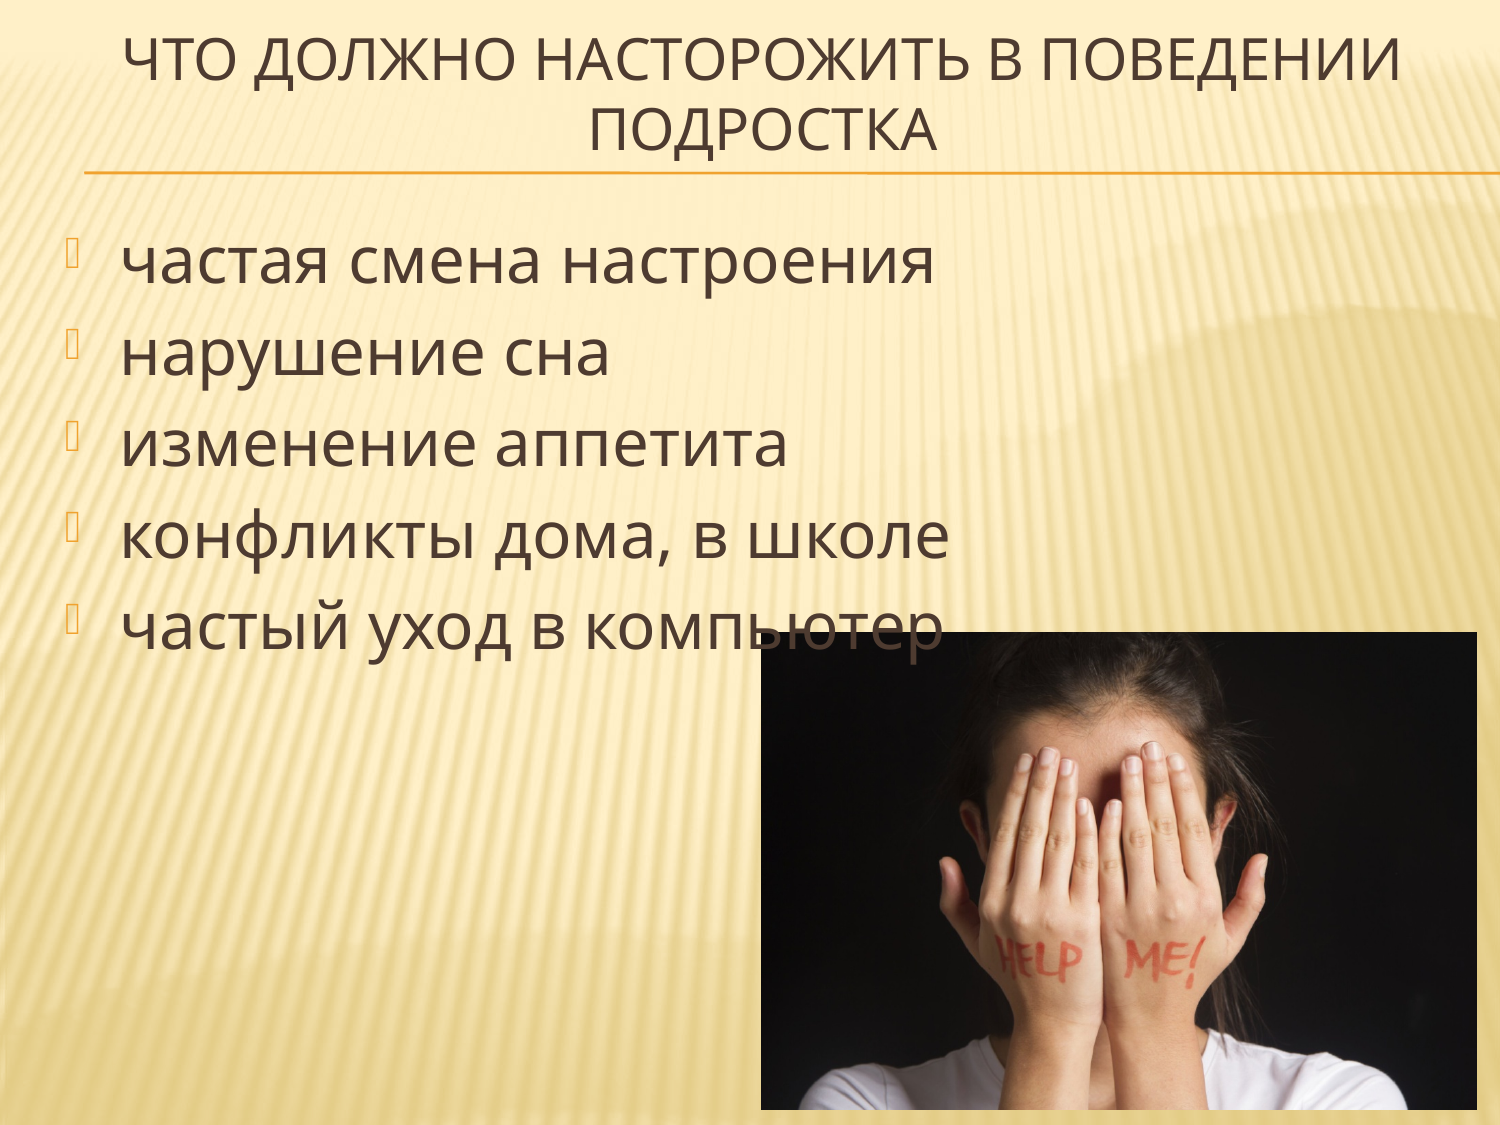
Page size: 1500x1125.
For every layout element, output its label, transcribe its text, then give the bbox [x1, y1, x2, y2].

title Что должно насторожить в поведении подростка [50, 23, 1475, 161]
list частая смена настроения нарушение сна изменение аппетита конфликты дома, в школе частый уход в компьютер [50, 210, 1475, 671]
picture [761, 632, 1477, 1110]
